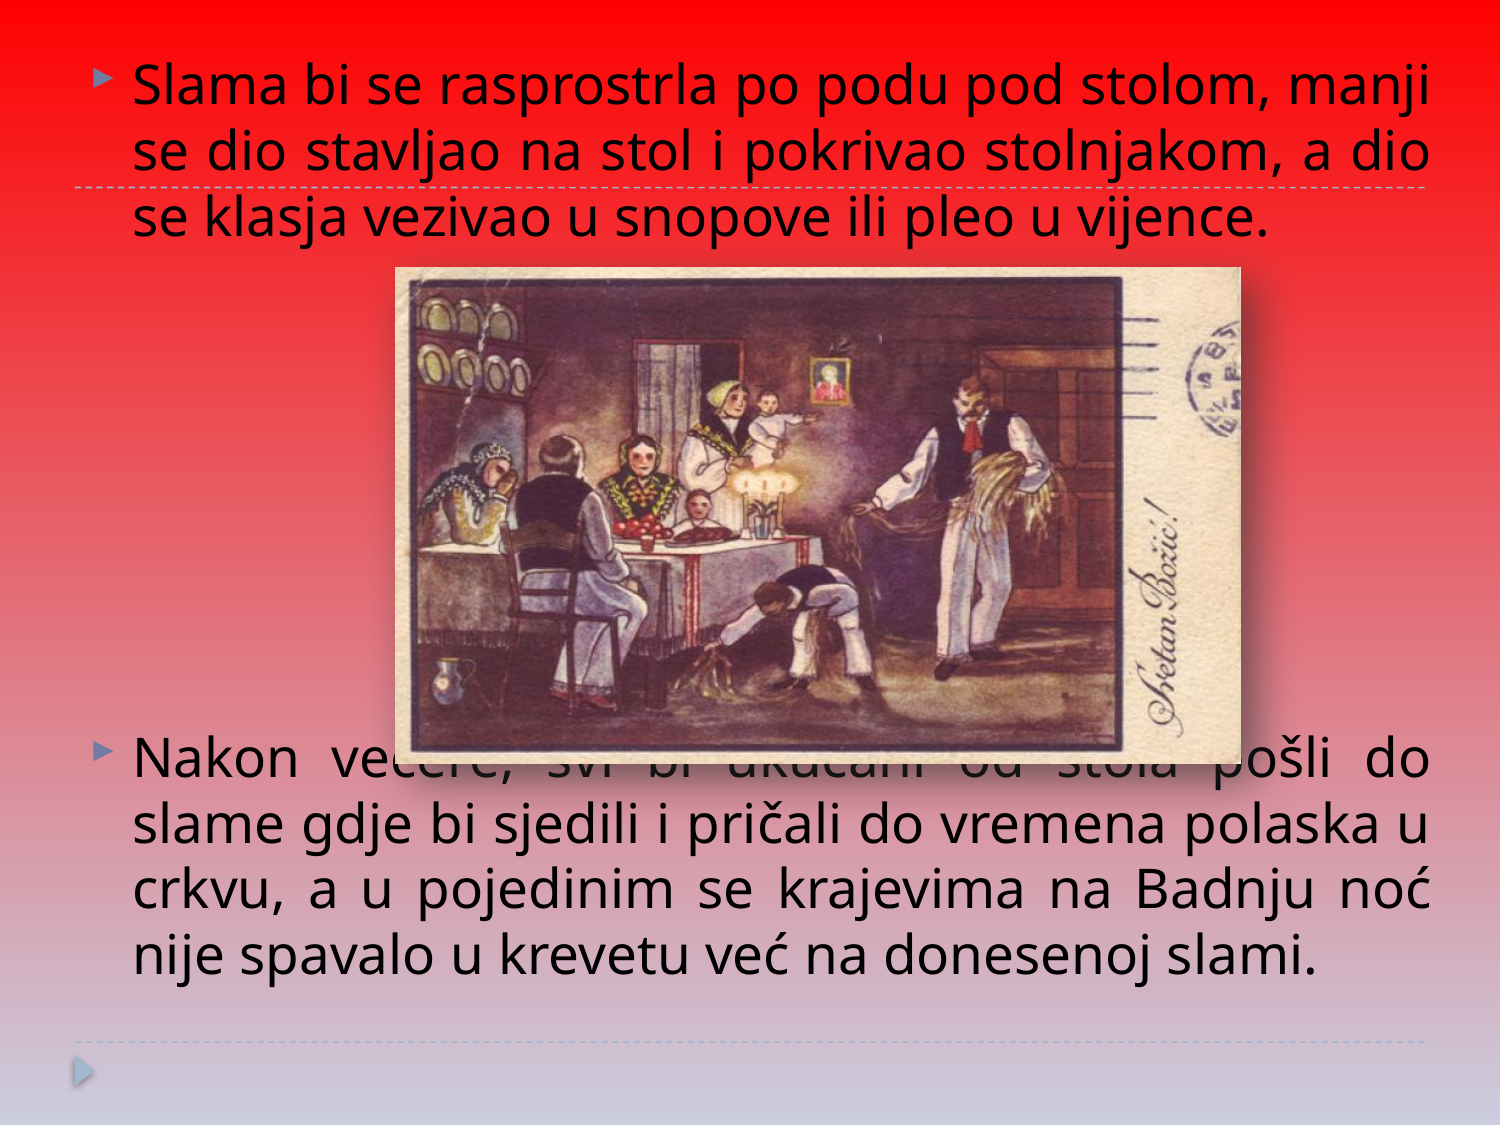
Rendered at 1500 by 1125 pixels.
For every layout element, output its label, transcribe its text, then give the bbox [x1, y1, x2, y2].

picture [395, 266, 1241, 764]
list Slama bi se rasprostrla po podu pod stolom, manji se dio stavljao na stol i pokrivao stolnjakom, a dio se klasja vezivao u snopove ili pleo u vijence. Nakon večere, svi bi ukućani od stola pošli do slame gdje bi sjedili i pričali do vremena polaska u crkvu, a u pojedinim se krajevima na Badnju noć nije spavalo u krevetu već na donesenoj slami. [75, 42, 1447, 1071]
